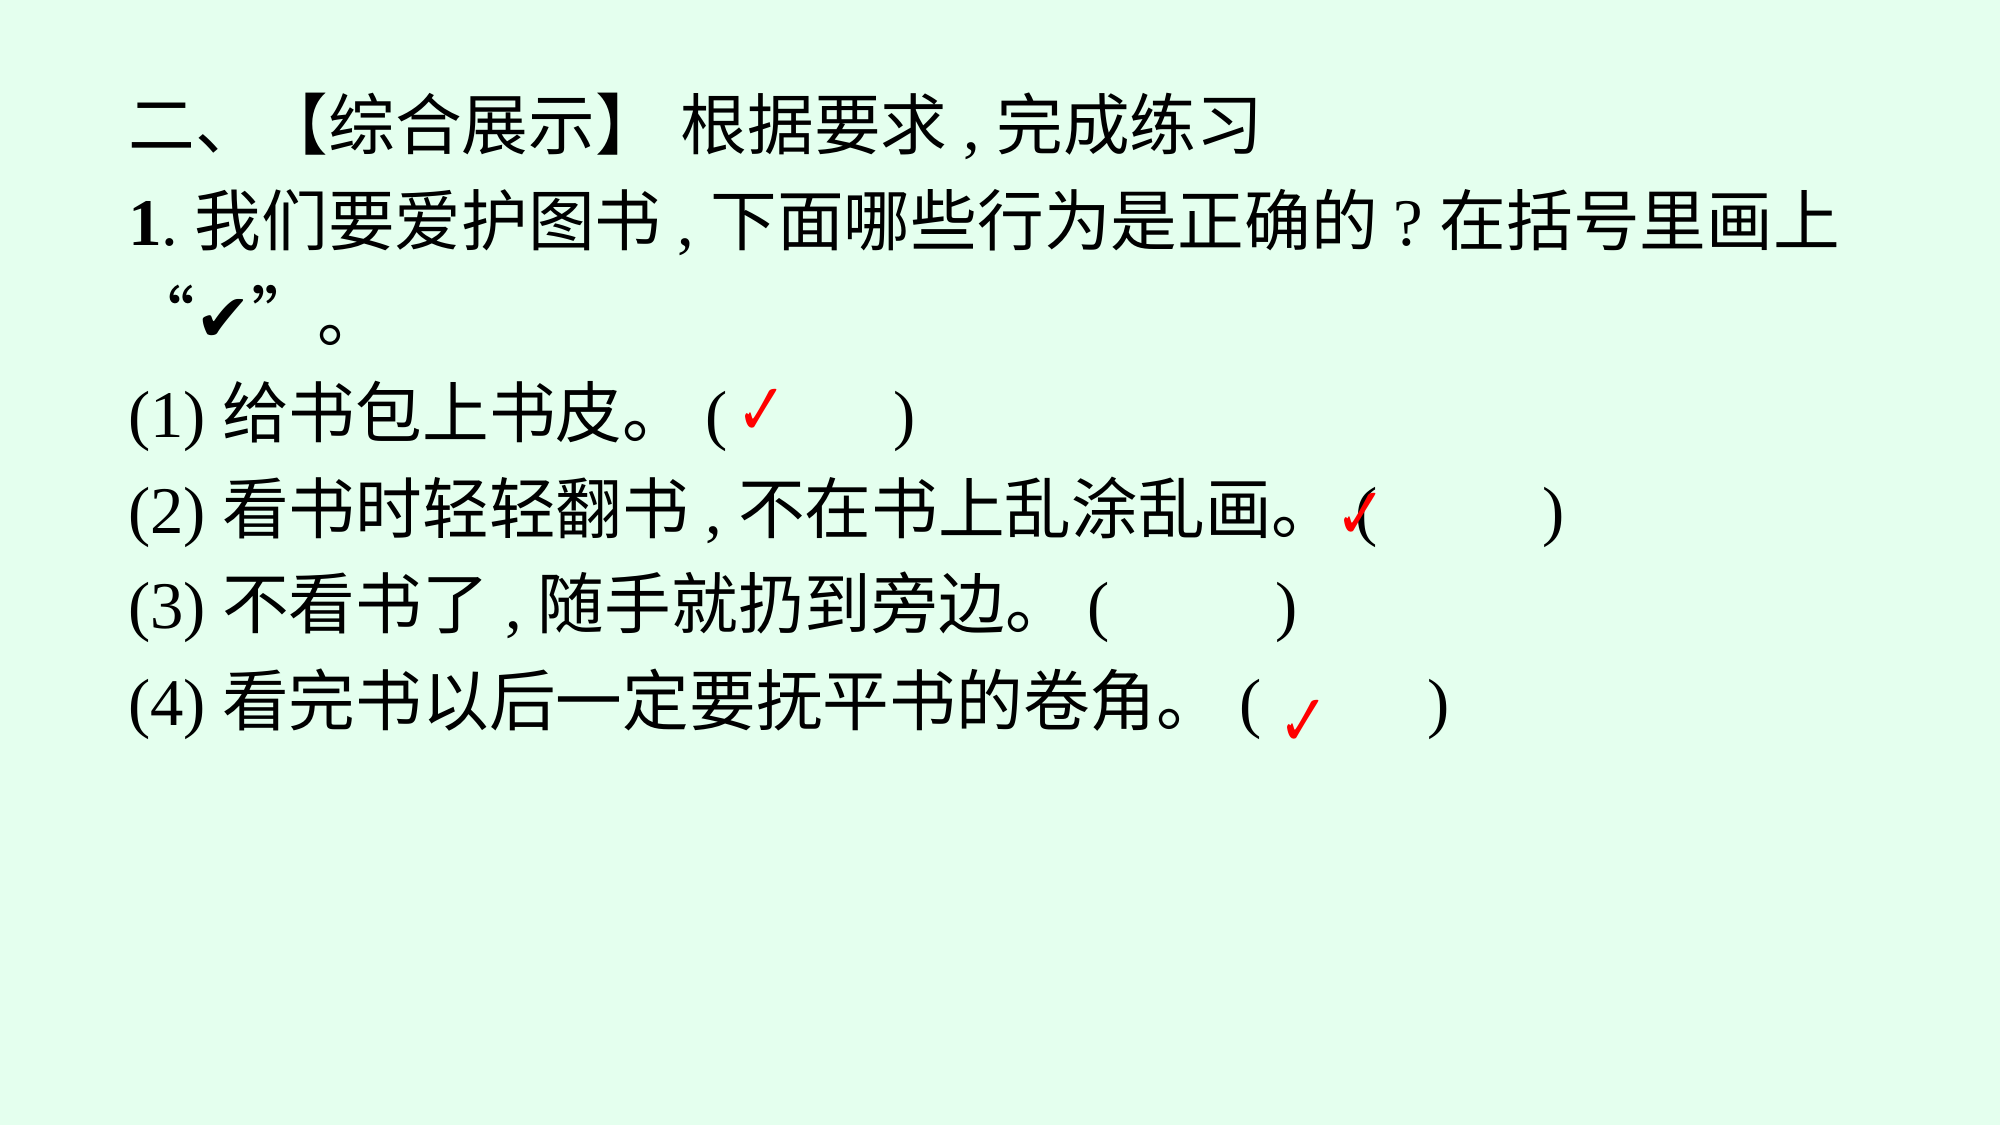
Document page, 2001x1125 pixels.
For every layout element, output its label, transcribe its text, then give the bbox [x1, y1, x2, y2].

text_box ✔ [726, 337, 813, 448]
text_box ✔ [1268, 648, 1355, 760]
text_box 二、【综合展示】 根据要求,完成练习 1.我们要爱护图书,下面哪些行为是正确的?在括号里画上“✔”。 (1)给书包上书皮。( ) (2)看书时轻轻翻书,不在书上乱涂乱画。( ) (3)不看书了,随手就扔到旁边。( ) (4)看完书以后一定要抚平书的卷角。( ) [113, 59, 1887, 746]
text_box ✔ [1326, 441, 1413, 553]
